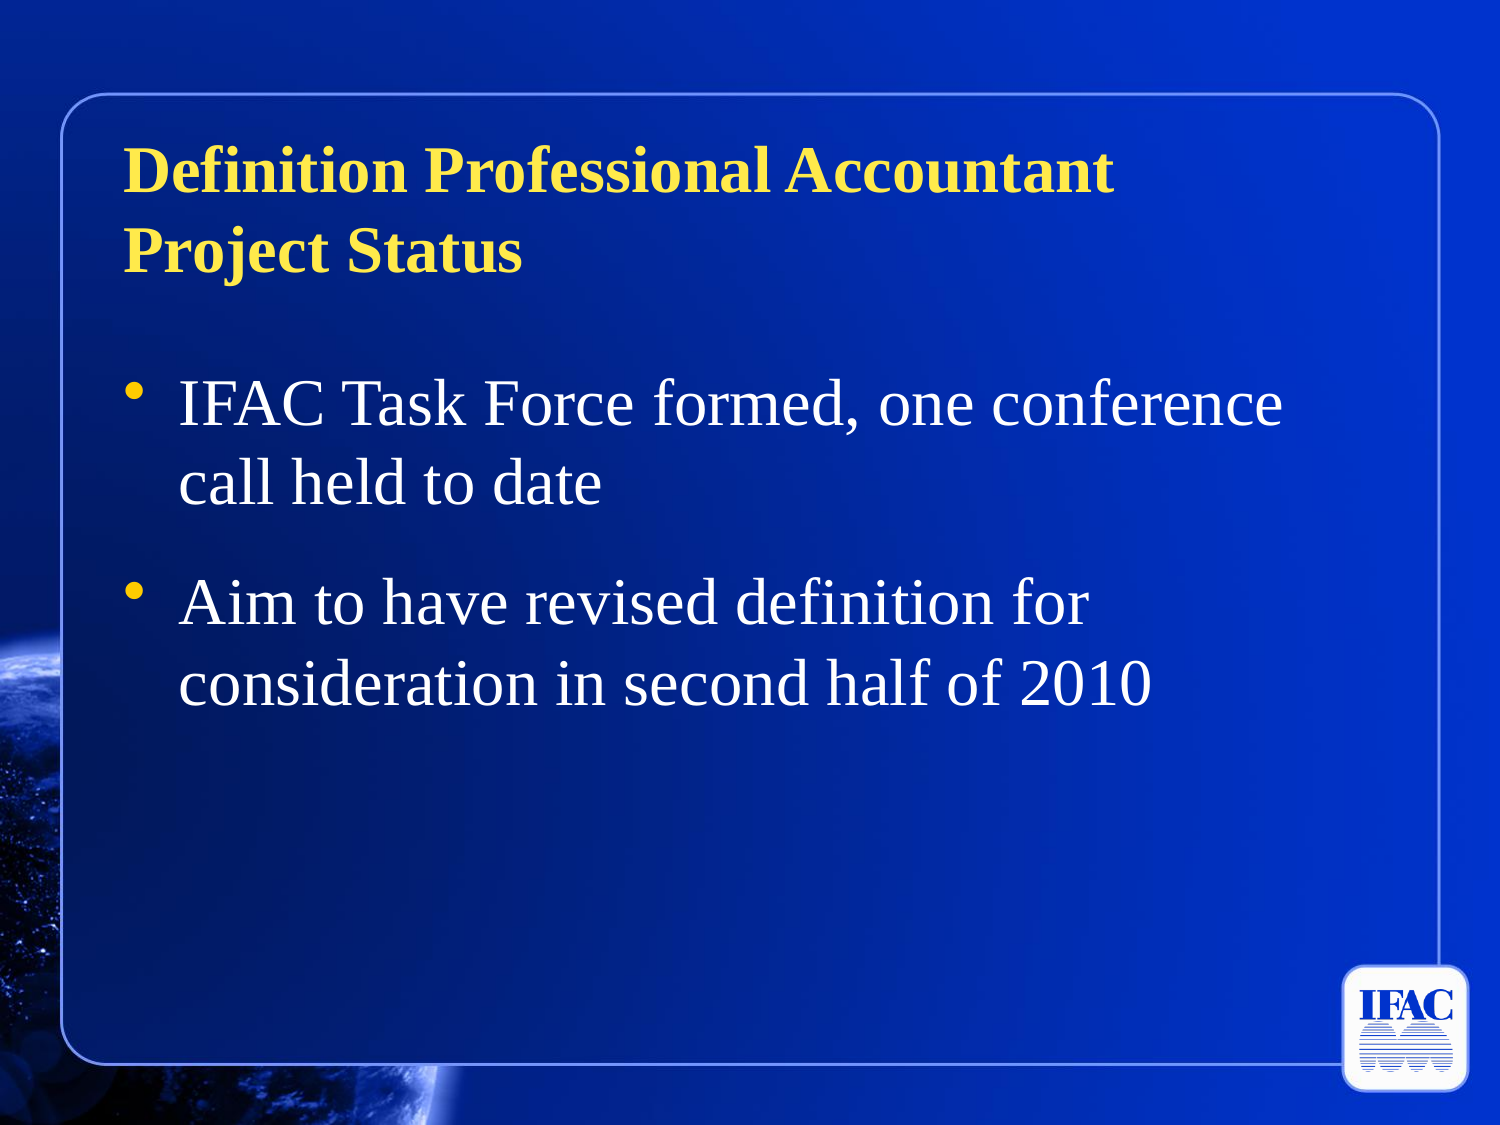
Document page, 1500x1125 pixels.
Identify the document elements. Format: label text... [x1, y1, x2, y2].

list IFAC Task Force formed, one conference call held to date Aim to have revised definition for consideration in second half of 2010 [107, 277, 1411, 1048]
picture [0, 0, 1500, 1125]
list Definition Professional Accountant Project Status [107, 118, 1411, 277]
